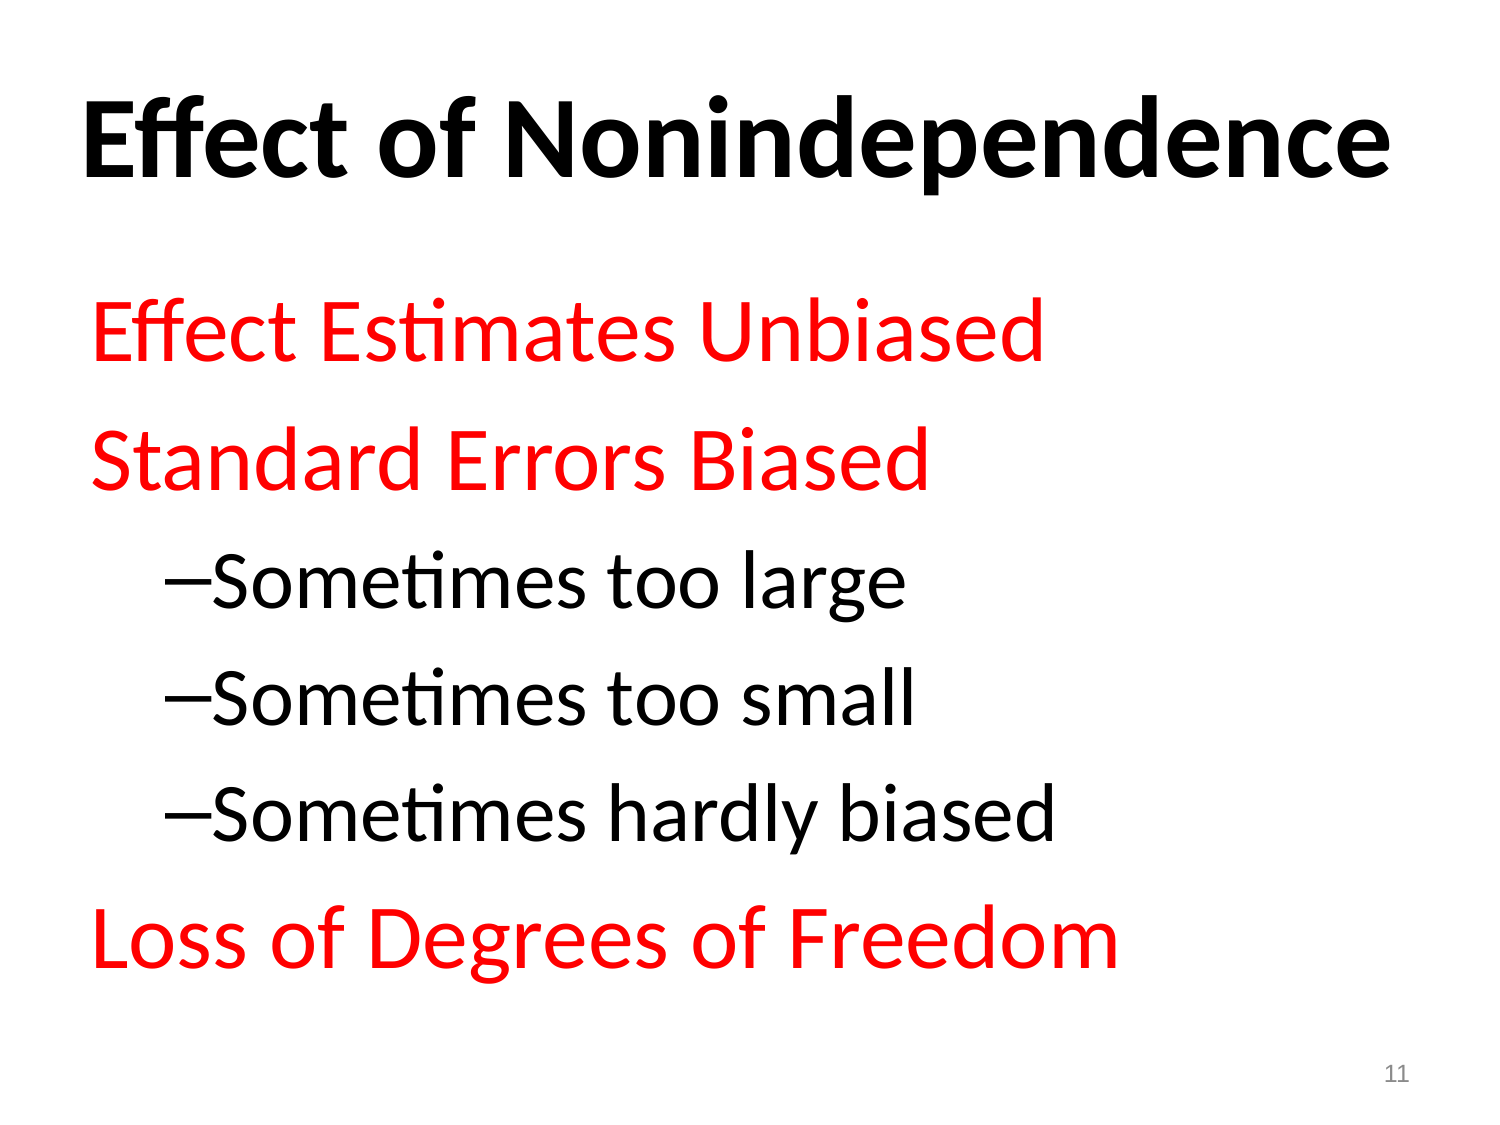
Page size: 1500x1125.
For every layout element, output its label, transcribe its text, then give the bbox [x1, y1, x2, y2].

title Effect of Nonindependence [37, 37, 1438, 225]
slide_number 11 [1074, 1042, 1425, 1103]
list Effect Estimates Unbiased Standard Errors Biased Sometimes too large Sometimes too small Sometimes hardly biased Loss of Degrees of Freedom [75, 262, 1425, 1005]
